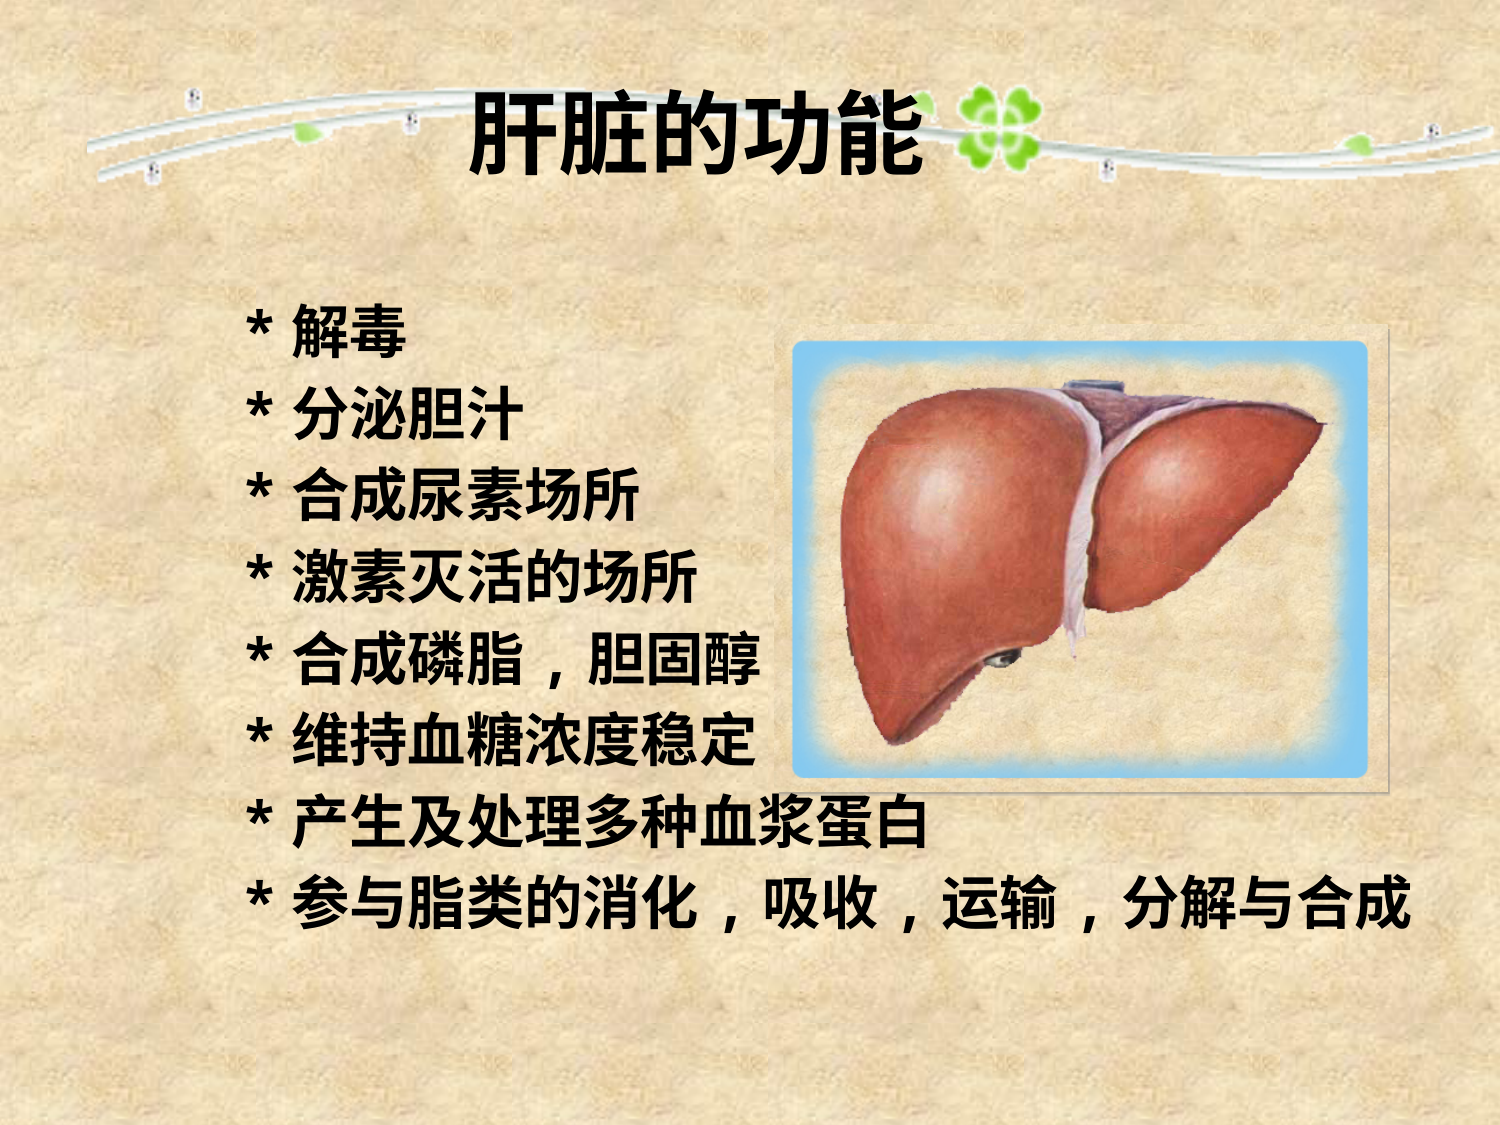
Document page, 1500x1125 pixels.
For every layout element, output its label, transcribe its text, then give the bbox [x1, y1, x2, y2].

title 肝脏的功能 [0, 37, 1350, 225]
list *解毒 *分泌胆汁 *合成尿素场所 *激素灭活的场所 *合成磷脂,胆固醇 *维持血糖浓度稳定 *产生及处理多种血浆蛋白 *参与脂类的消化,吸收,运输,分解与合成 [87, 287, 1438, 1030]
picture [0, 0, 1500, 1125]
